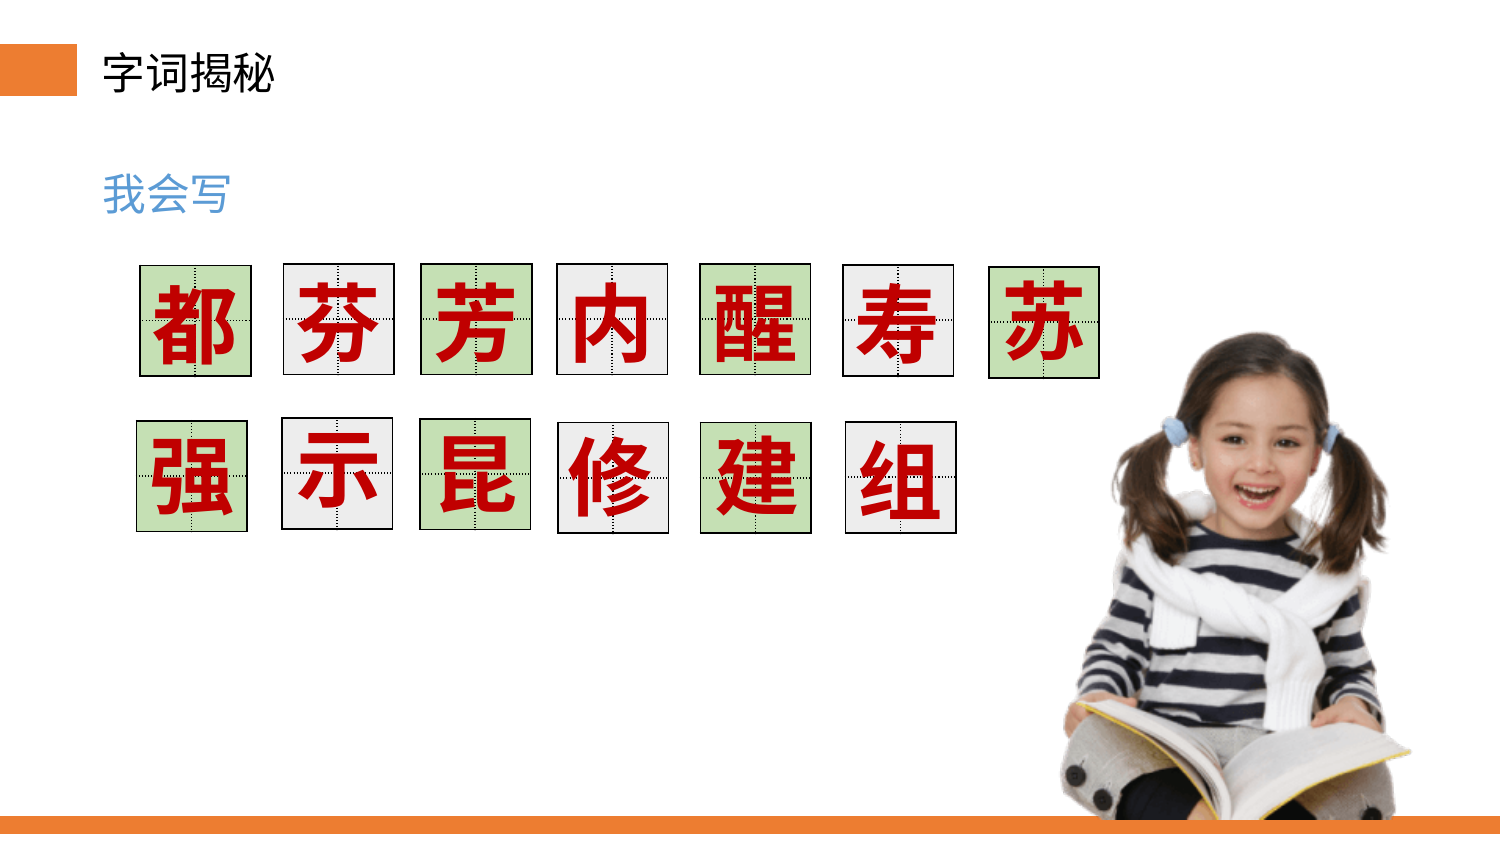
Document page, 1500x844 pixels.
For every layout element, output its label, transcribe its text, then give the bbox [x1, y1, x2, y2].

text_box 寿 [843, 265, 952, 380]
text_box 组 [846, 422, 955, 537]
text_box 昆 [421, 415, 530, 529]
text_box 强 [138, 416, 247, 531]
text_box 建 [703, 417, 812, 532]
text_box 醒 [701, 264, 810, 378]
text_box 内 [557, 264, 666, 378]
text_box 修 [555, 418, 665, 533]
text_box 苏 [990, 262, 1099, 377]
text_box 都 [141, 266, 250, 381]
text_box 我会写 [90, 160, 245, 225]
text_box 芬 [283, 264, 393, 378]
text_box 字词揭秘 [90, 40, 368, 104]
table_cell [337, 523, 392, 528]
text_box 芳 [422, 264, 531, 378]
picture [1045, 326, 1419, 820]
text_box 示 [285, 409, 394, 523]
table_cell [283, 473, 337, 528]
